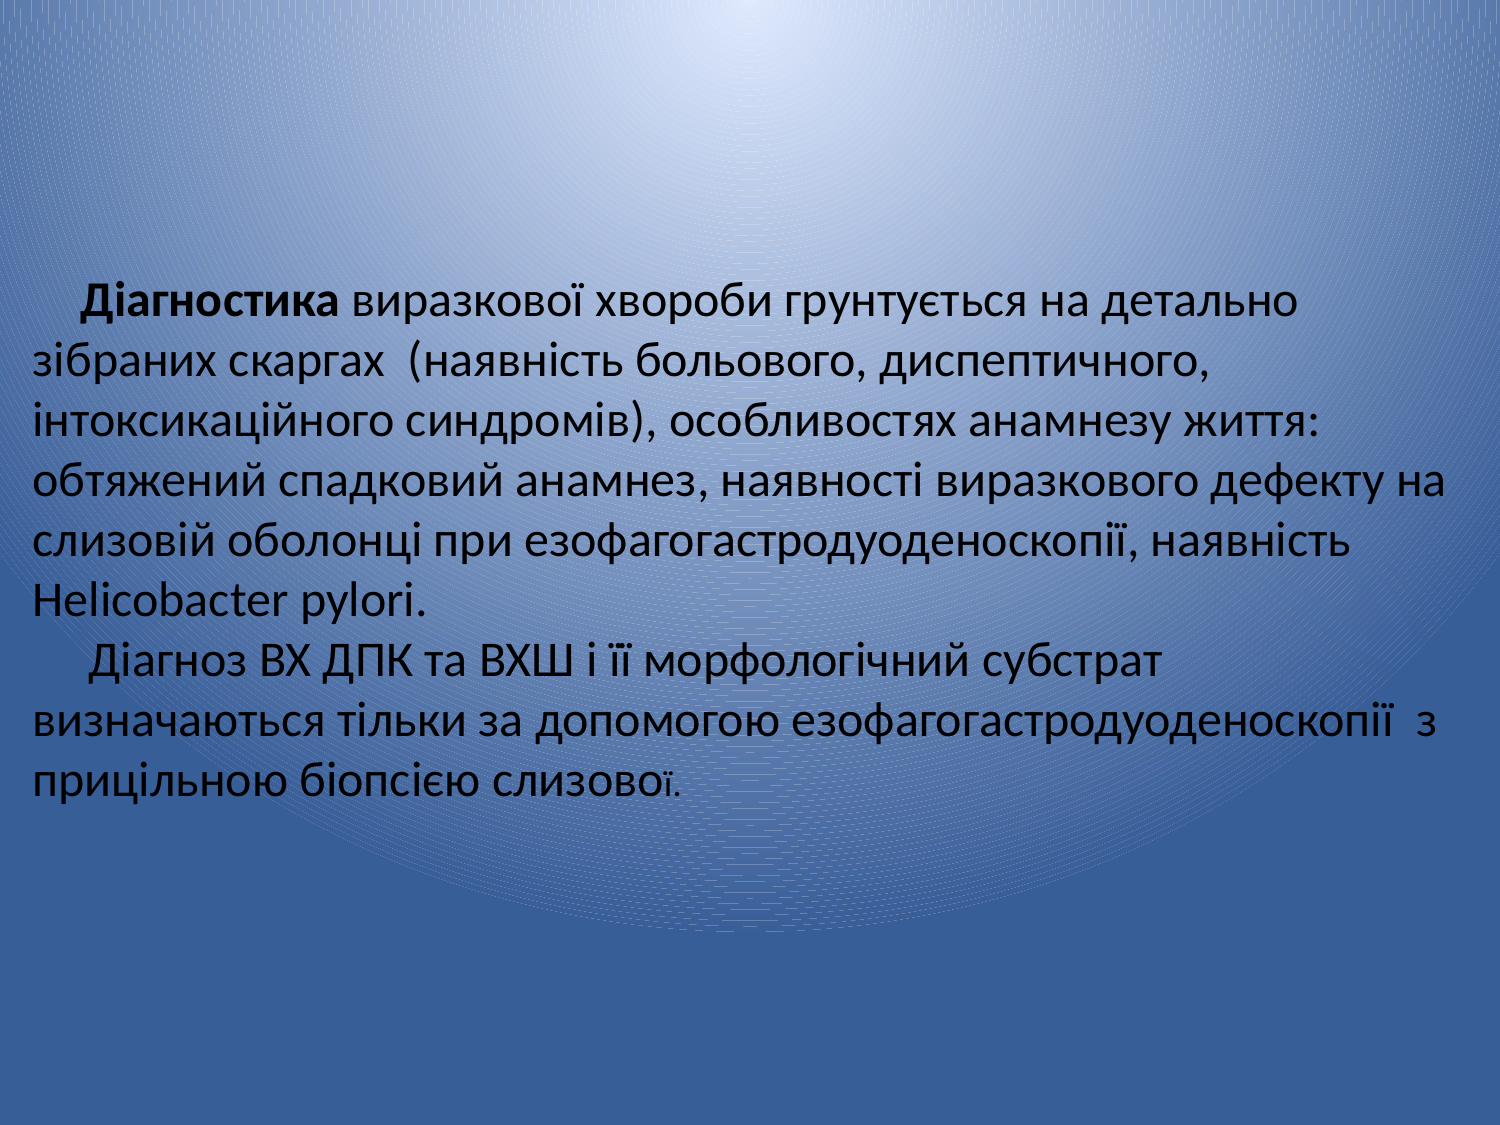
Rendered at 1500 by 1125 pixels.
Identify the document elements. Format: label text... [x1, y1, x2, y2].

text_box Дiагностика виразкової хвороби грунтується на детально зiбраних скаргах (наявнiсть больового, диспептичного, iнтоксикацiйного синдромiв), особливостях анамнезу життя: обтяжений спадковий анамнез, наявностi виразкового дефекту на слизовiй оболонцi при езофагогастродуоденоскопiї, наявнiсть Hеlicobacter pylori. Дiагноз ВХ ДПК та ВХШ i її морфологiчний субстрат визначаються тiльки за допомогою езофагогастродуоденоскопiї з прицiльною бiопсiєю слизової. [17, 259, 1471, 815]
